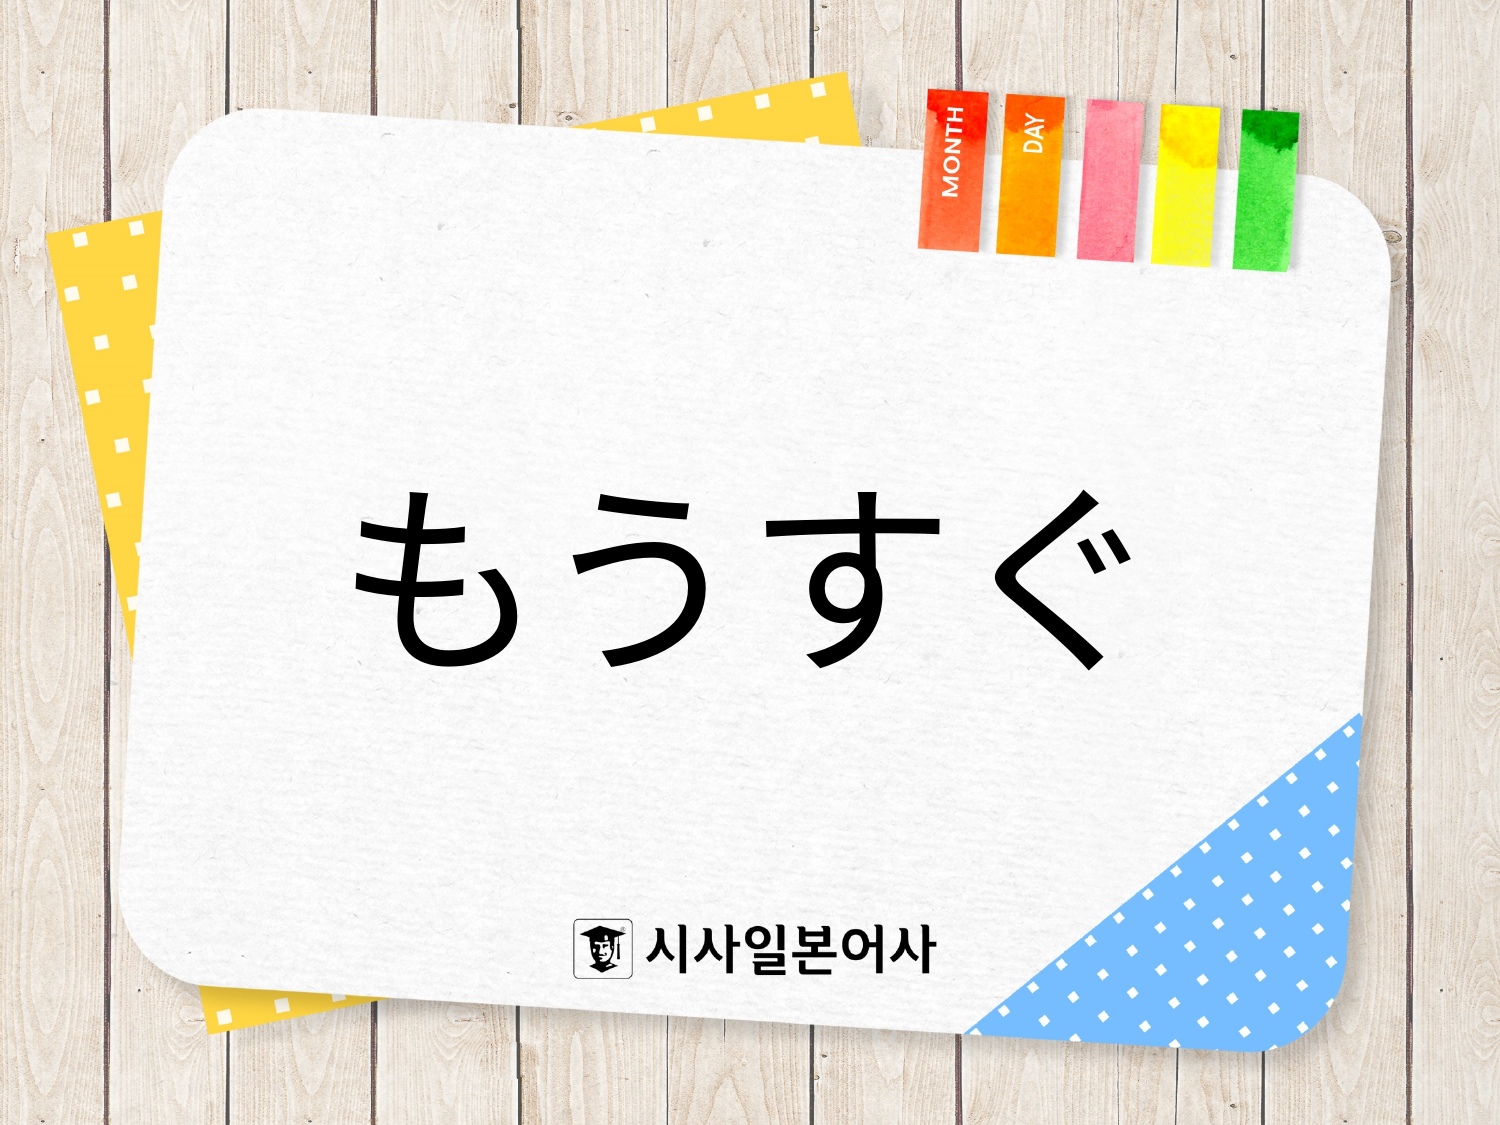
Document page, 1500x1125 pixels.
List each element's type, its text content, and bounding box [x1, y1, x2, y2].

picture [0, 0, 1500, 1125]
title もうすぐ [75, 338, 1425, 811]
